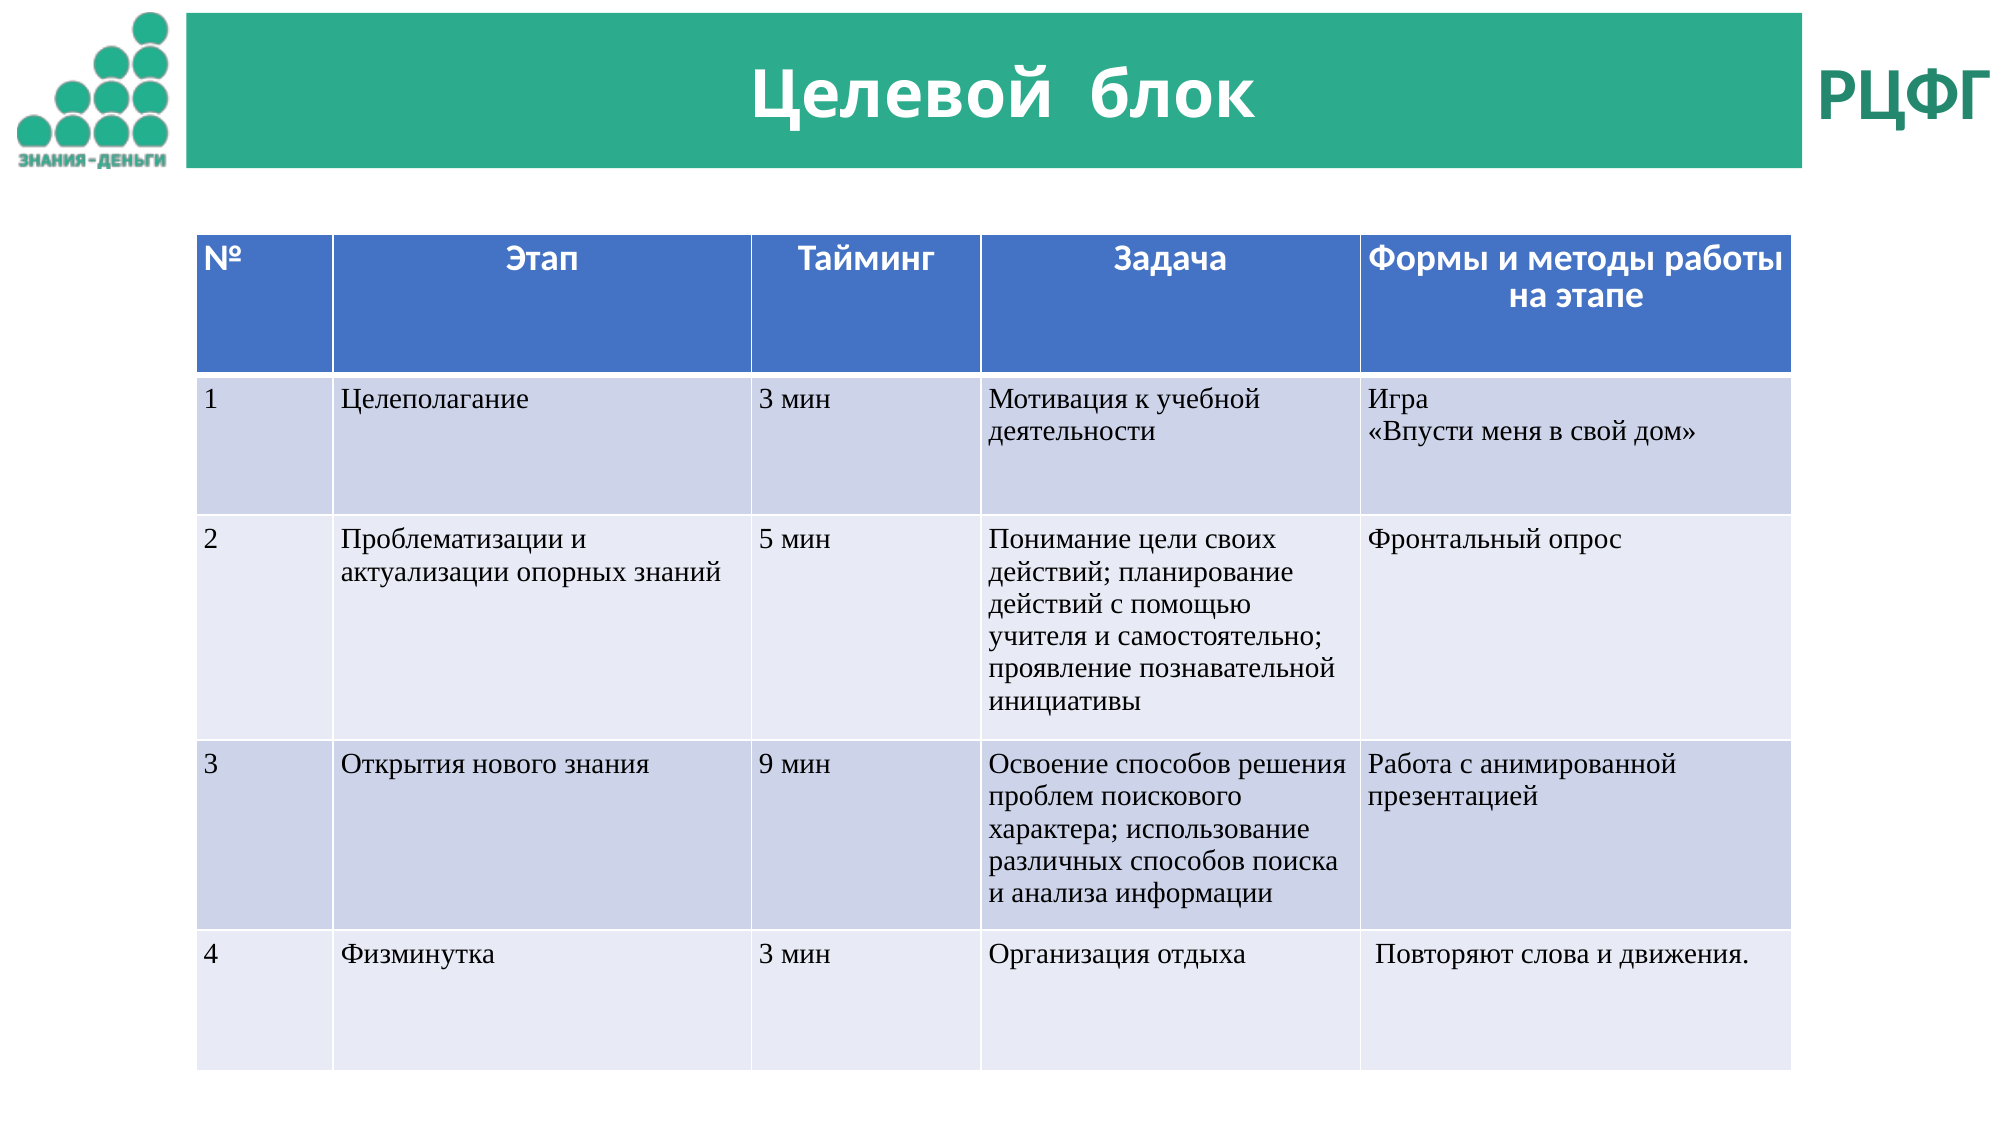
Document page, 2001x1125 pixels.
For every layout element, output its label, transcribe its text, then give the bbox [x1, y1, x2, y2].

table_cell 5 мин [752, 516, 980, 739]
table_cell Игра «Впусти меня в свой дом» [1361, 378, 1791, 514]
table_cell 3 [197, 741, 332, 929]
table_cell Целеполагание [334, 378, 751, 514]
table_cell Понимание цели своих действий; планирование действий с помощью учителя и самостоятельно; проявление познавательной инициативы [982, 516, 1360, 739]
table_cell Работа с анимированной презентацией [1361, 741, 1791, 929]
table_cell Проблематизации и актуализации опорных знаний [334, 516, 751, 739]
text_box РЦФГ [1810, 37, 2000, 143]
table_cell Мотивация к учебной деятельности [982, 378, 1360, 514]
table_cell Открытия нового знания [334, 741, 751, 929]
table_cell Фронтальный опрос [1361, 516, 1791, 739]
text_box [186, 12, 1803, 169]
table_cell 3 мин [752, 931, 980, 1070]
picture [17, 12, 170, 169]
table_cell 2 [197, 516, 332, 739]
table_cell 9 мин [752, 741, 980, 929]
table_header Задача [982, 235, 1360, 372]
table_header Этап [334, 235, 751, 372]
table_cell Повторяют слова и движения. [1361, 931, 1791, 1070]
table_header Тайминг [752, 235, 980, 372]
table_cell Освоение способов решения проблем поискового характера; использование различных способов поиска и анализа информации [982, 741, 1360, 929]
table_header Формы и методы работы на этапе [1361, 235, 1791, 372]
table_cell 4 [197, 931, 332, 1070]
table_cell Физминутка [334, 931, 751, 1070]
table_cell 3 мин [752, 378, 980, 514]
table_cell Организация отдыха [982, 931, 1360, 1070]
table_cell 1 [197, 378, 332, 514]
table_header № [197, 235, 332, 372]
